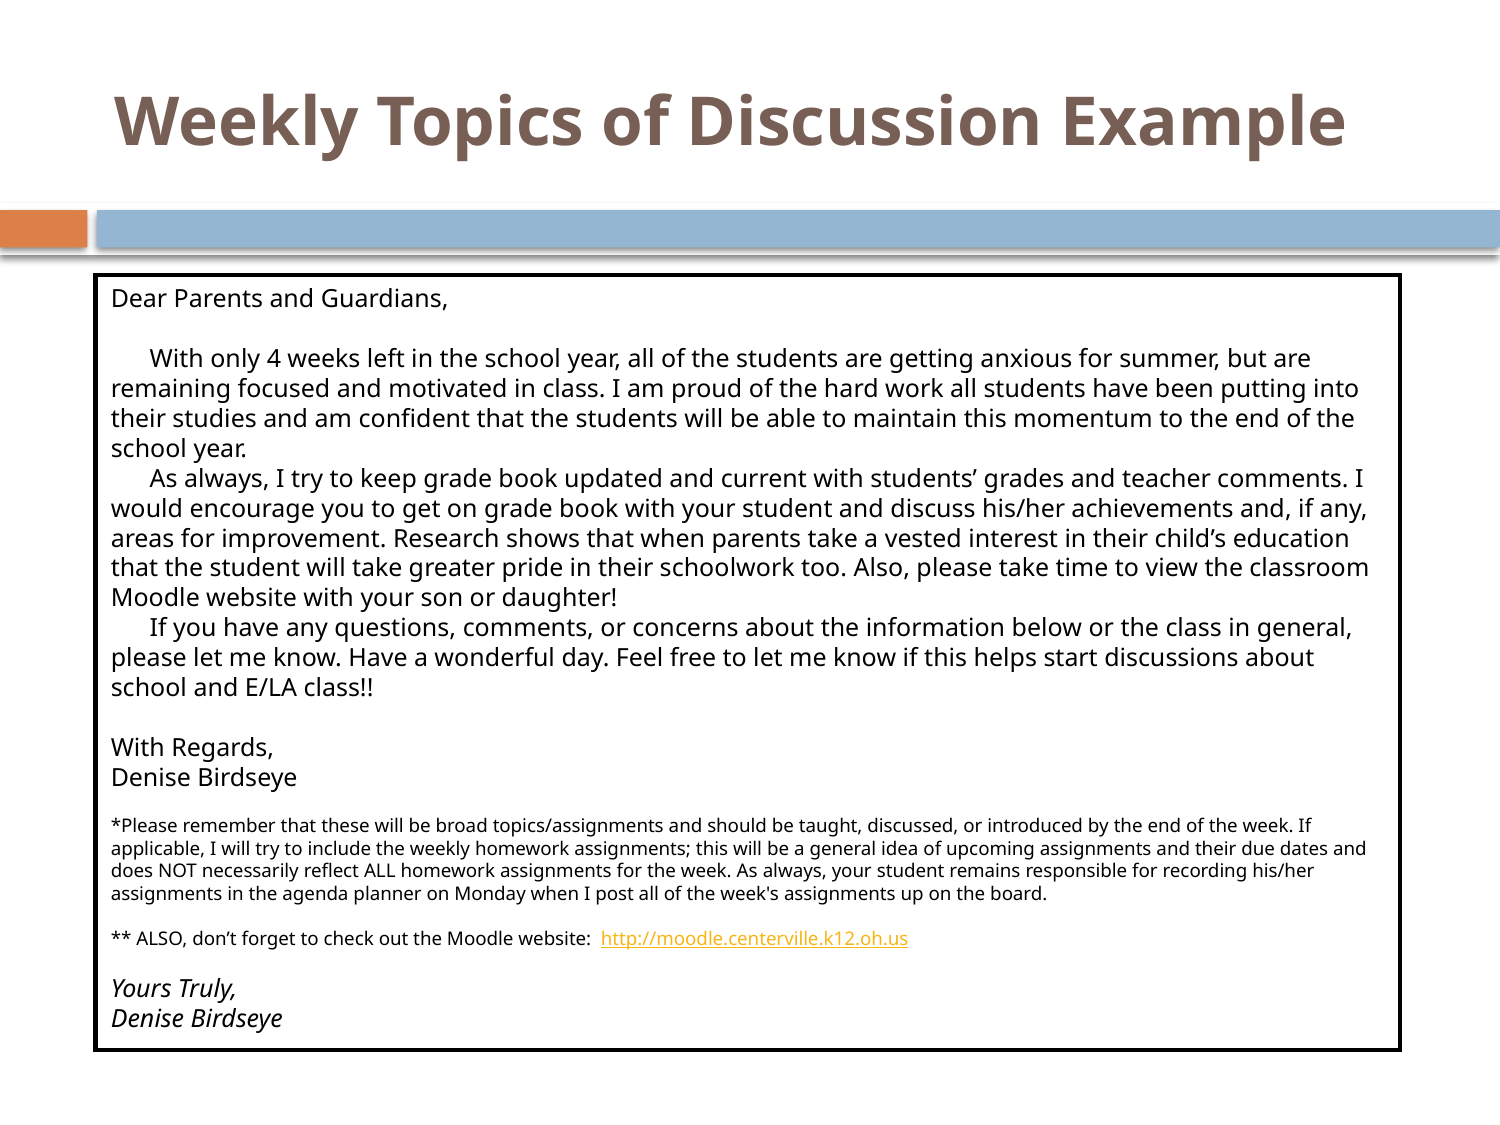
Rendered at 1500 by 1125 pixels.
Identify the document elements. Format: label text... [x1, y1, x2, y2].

text_box [199, 849, 1313, 911]
text_box Dear Parents and Guardians, With only 4 weeks left in the school year, all of the students are getting anxious for summer, but are remaining focused and motivated in class. I am proud of the hard work all students have been putting into their studies and am confident that the students will be able to maintain this momentum to the end of the school year. As always, I try to keep grade book updated and current with students’ grades and teacher comments. I would encourage you to get on grade book with your student and discuss his/her achievements and, if any, areas for improvement. Research shows that when parents take a vested interest in their child’s education that the student will take greater pride in their schoolwork too. Also, please take time to view the classroom Moodle website with your son or daughter! If you have any questions, comments, or concerns about the information below or the class in general, please let me know. Have a wonderful day. Feel free to let me know if this helps start discussions about school and E/LA class!! With Regards, Denise Birdseye *Please remember that these will be broad topics/assignments and should be taught, discussed, or introduced by the end of the week. If applicable, I will try to include the weekly homework assignments; this will be a general idea of upcoming assignments and their due dates and does NOT necessarily reflect ALL homework assignments for the week. As always, your student remains responsible for recording his/her assignments in the agenda planner on Monday when I post all of the week's assignments up on the board. ** ALSO, don’t forget to check out the Moodle website: http://moodle.centerville.k12.oh.us Yours Truly, Denise Birdseye [95, 275, 1400, 1050]
title Weekly Topics of Discussion Example [99, 37, 1438, 200]
